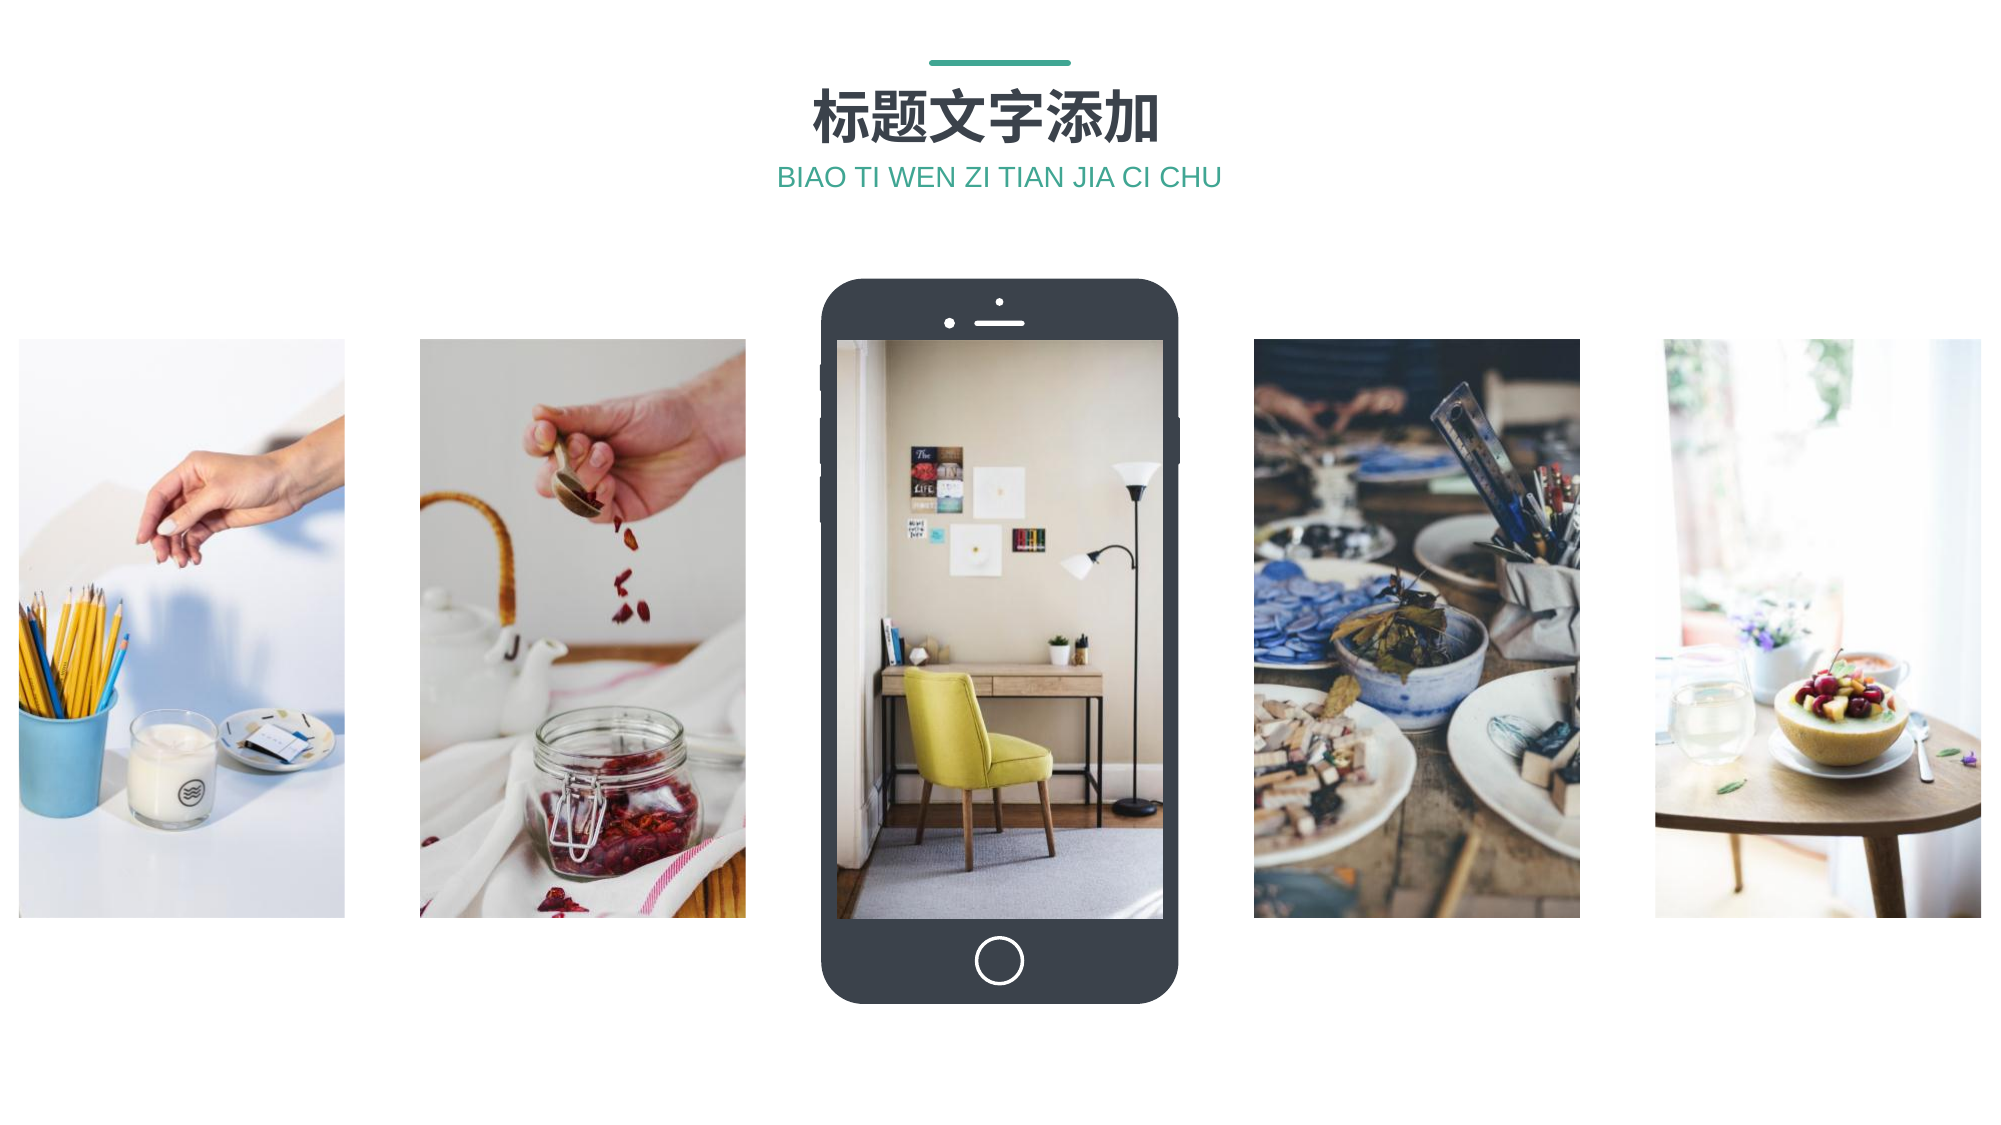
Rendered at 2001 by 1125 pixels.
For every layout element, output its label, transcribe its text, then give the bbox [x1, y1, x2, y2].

picture [1655, 339, 1982, 918]
picture [1254, 339, 1580, 918]
text_box 标题文字添加 [797, 73, 1202, 150]
picture [18, 339, 345, 918]
picture [837, 340, 1163, 919]
picture [420, 339, 746, 918]
text_box BIAO TI WEN ZI TIAN JIA CI CHU [762, 150, 1238, 201]
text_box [819, 278, 1180, 1004]
